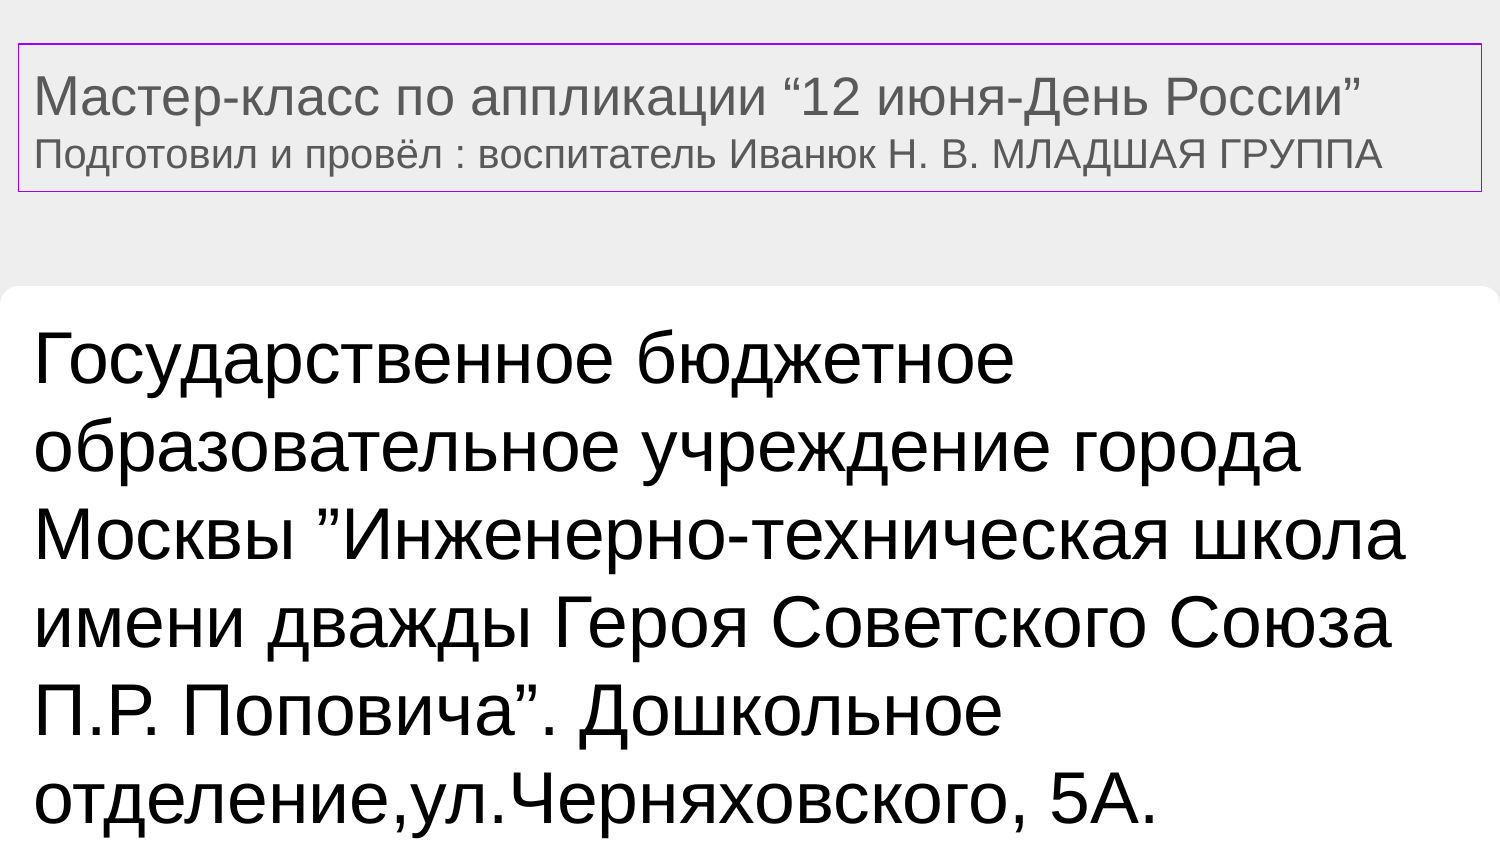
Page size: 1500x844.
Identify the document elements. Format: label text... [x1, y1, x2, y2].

title Государственное бюджетное образовательное учреждение города Москвы ”Инженерно-техническая школа имени дважды Героя Советского Союза П.Р. Поповича”. Дошкольное отделение,ул.Черняховского, 5А. [18, 305, 1482, 844]
text_box Мастер-класс по аппликации “12 июня-День России” Подготовил и провёл : воспитатель Иванюк Н. В. МЛАДШАЯ ГРУППА [18, 44, 1482, 192]
